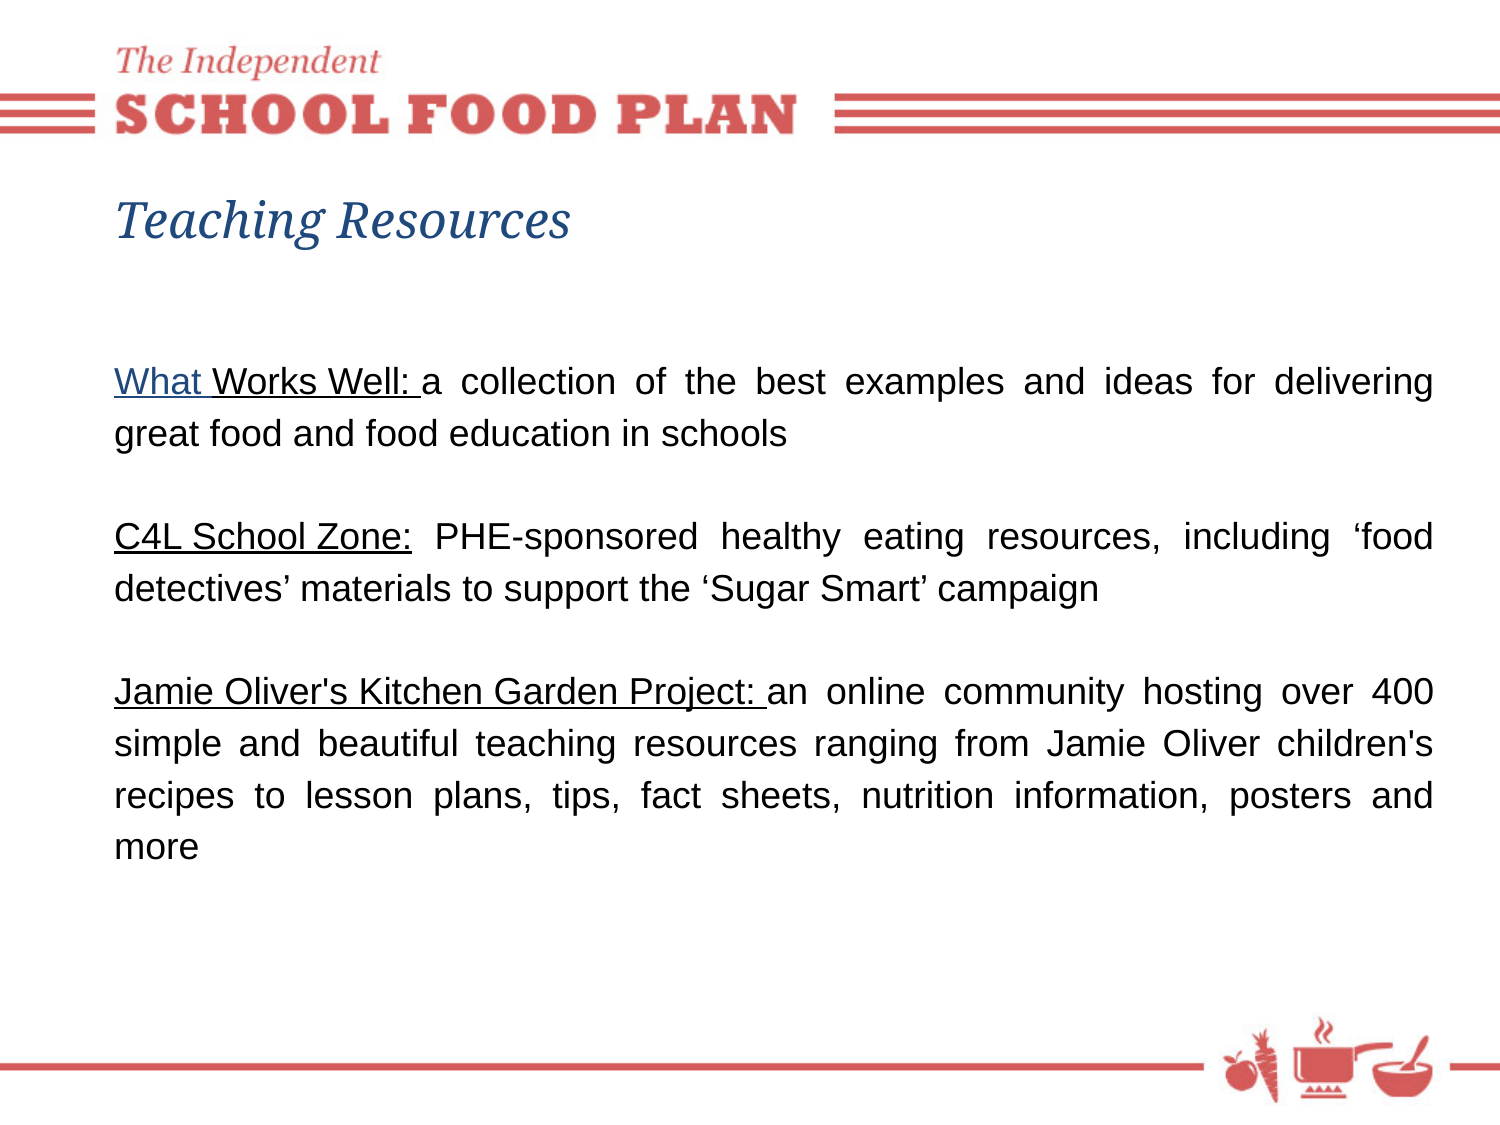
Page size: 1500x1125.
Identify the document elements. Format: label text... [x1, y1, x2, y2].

picture [0, 1012, 99, 1125]
picture [1450, 1012, 1500, 1125]
picture [0, 0, 1500, 150]
text_box What Works Well: a collection of the best examples and ideas for delivering great food and food education in schools C4L School Zone: PHE-sponsored healthy eating resources, including ‘food detectives’ materials to support the ‘Sugar Smart’ campaign Jamie Oliver's Kitchen Garden Project: an online community hosting over 400 simple and beautiful teaching resources ranging from Jamie Oliver children's recipes to lesson plans, tips, fact sheets, nutrition information, posters and more [99, 297, 1450, 1125]
title Teaching Resources [99, 181, 1450, 297]
